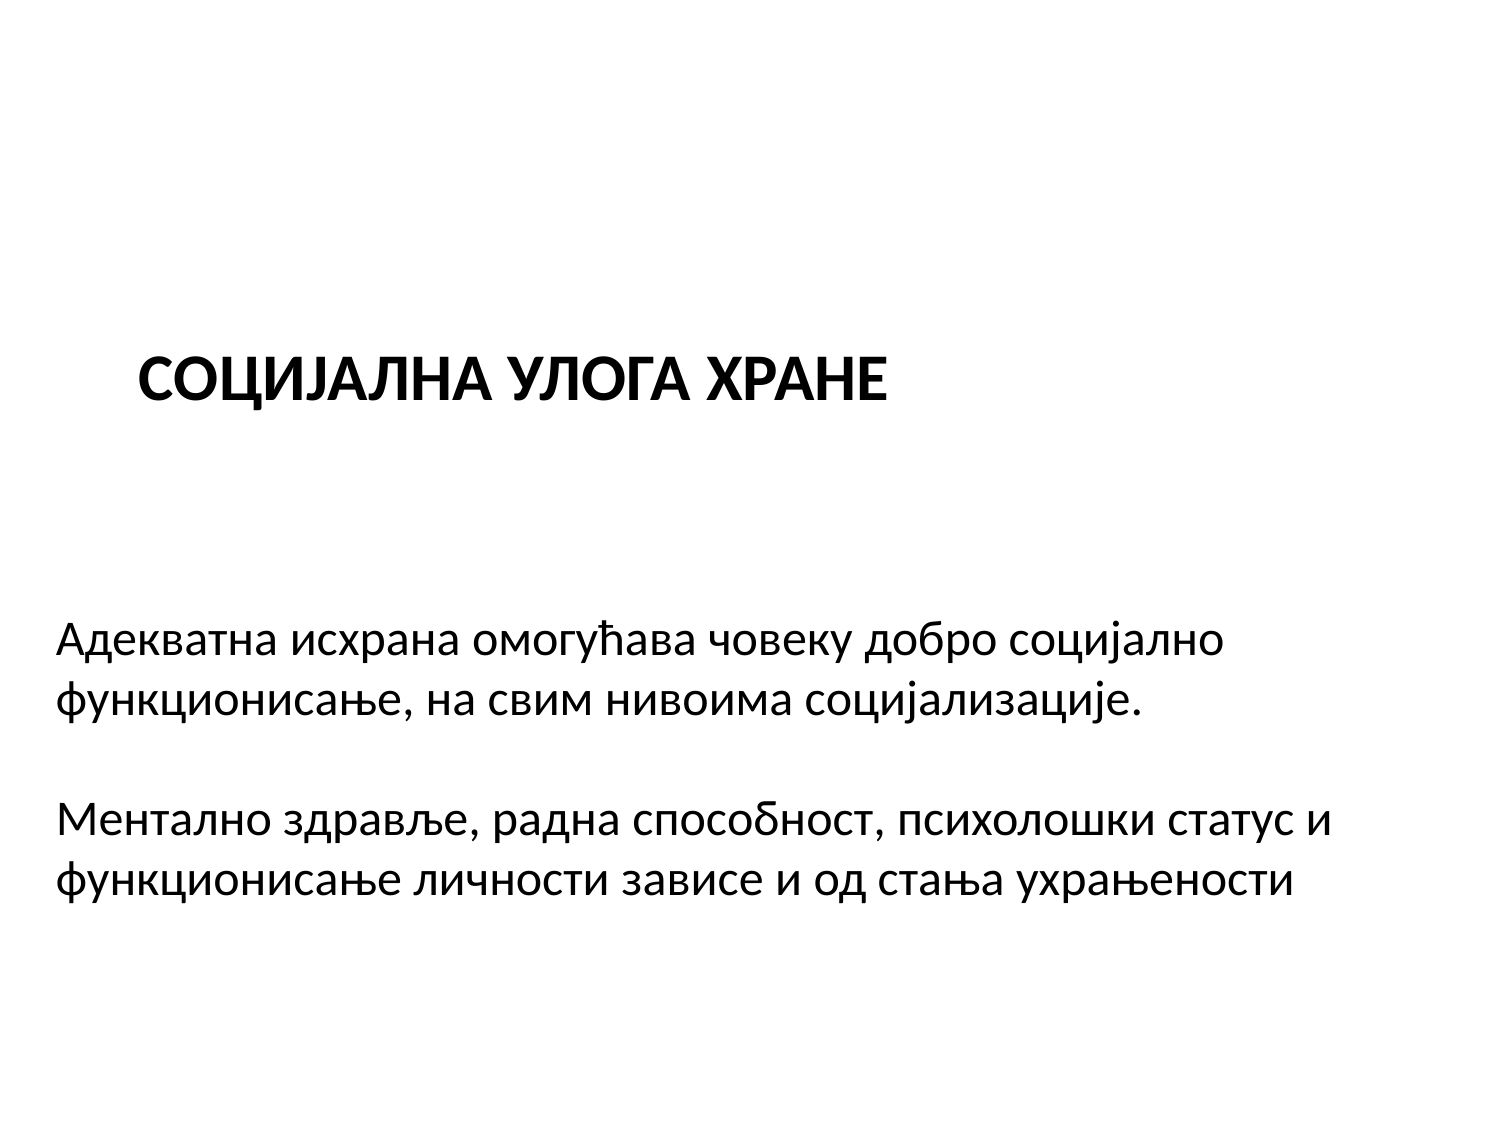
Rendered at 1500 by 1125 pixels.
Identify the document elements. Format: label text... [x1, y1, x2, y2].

text_box СОЦИЈАЛНА УЛОГА ХРАНЕ [123, 326, 1474, 421]
text_box Адекватна исхрана омогућава човеку добро социјално функционисање, на свим нивоима социјализације. Ментално здравље, радна способност, психолошки статус и функционисање личности зависе и од стања ухрањености [41, 597, 1364, 913]
